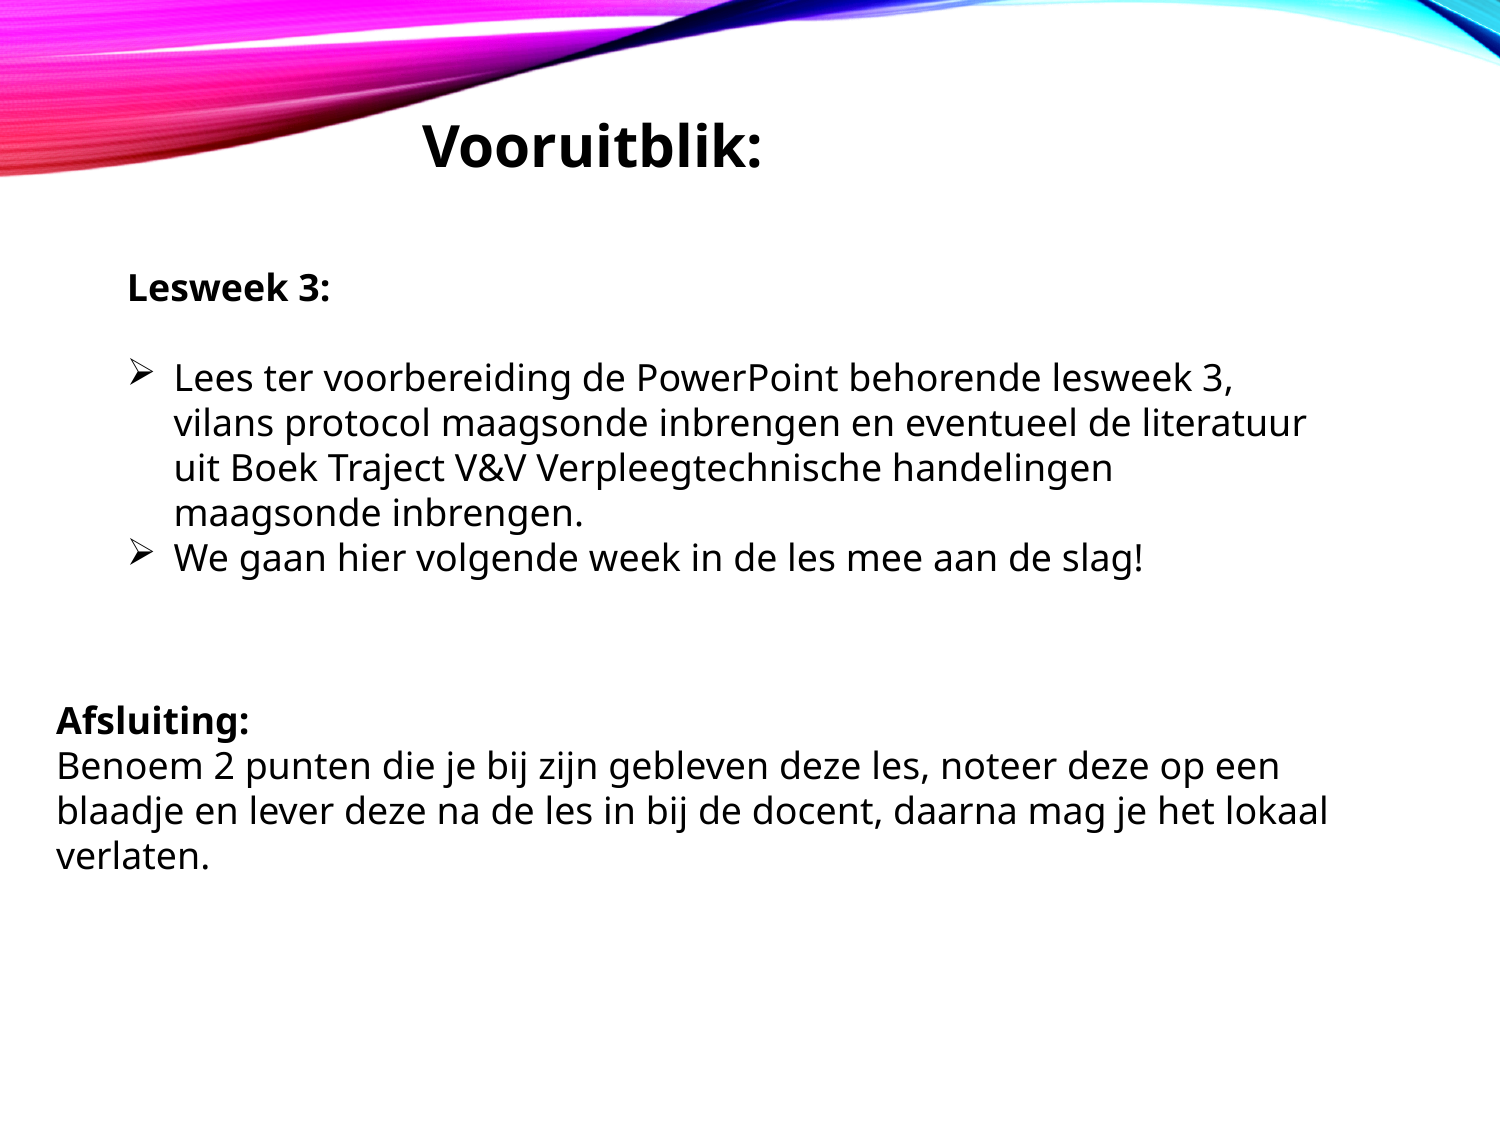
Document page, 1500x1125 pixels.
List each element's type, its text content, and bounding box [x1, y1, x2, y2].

text_box Lesweek 3: Lees ter voorbereiding de PowerPoint behorende lesweek 3, vilans protocol maagsonde inbrengen en eventueel de literatuur uit Boek Traject V&V Verpleegtechnische handelingen maagsonde inbrengen. We gaan hier volgende week in de les mee aan de slag! [112, 256, 1329, 722]
picture [0, 0, 1500, 178]
text_box Vooruitblik: [407, 101, 798, 187]
text_box Afsluiting: Benoem 2 punten die je bij zijn gebleven deze les, noteer deze op een blaadje en lever deze na de les in bij de docent, daarna mag je het lokaal verlaten. [41, 689, 1400, 885]
